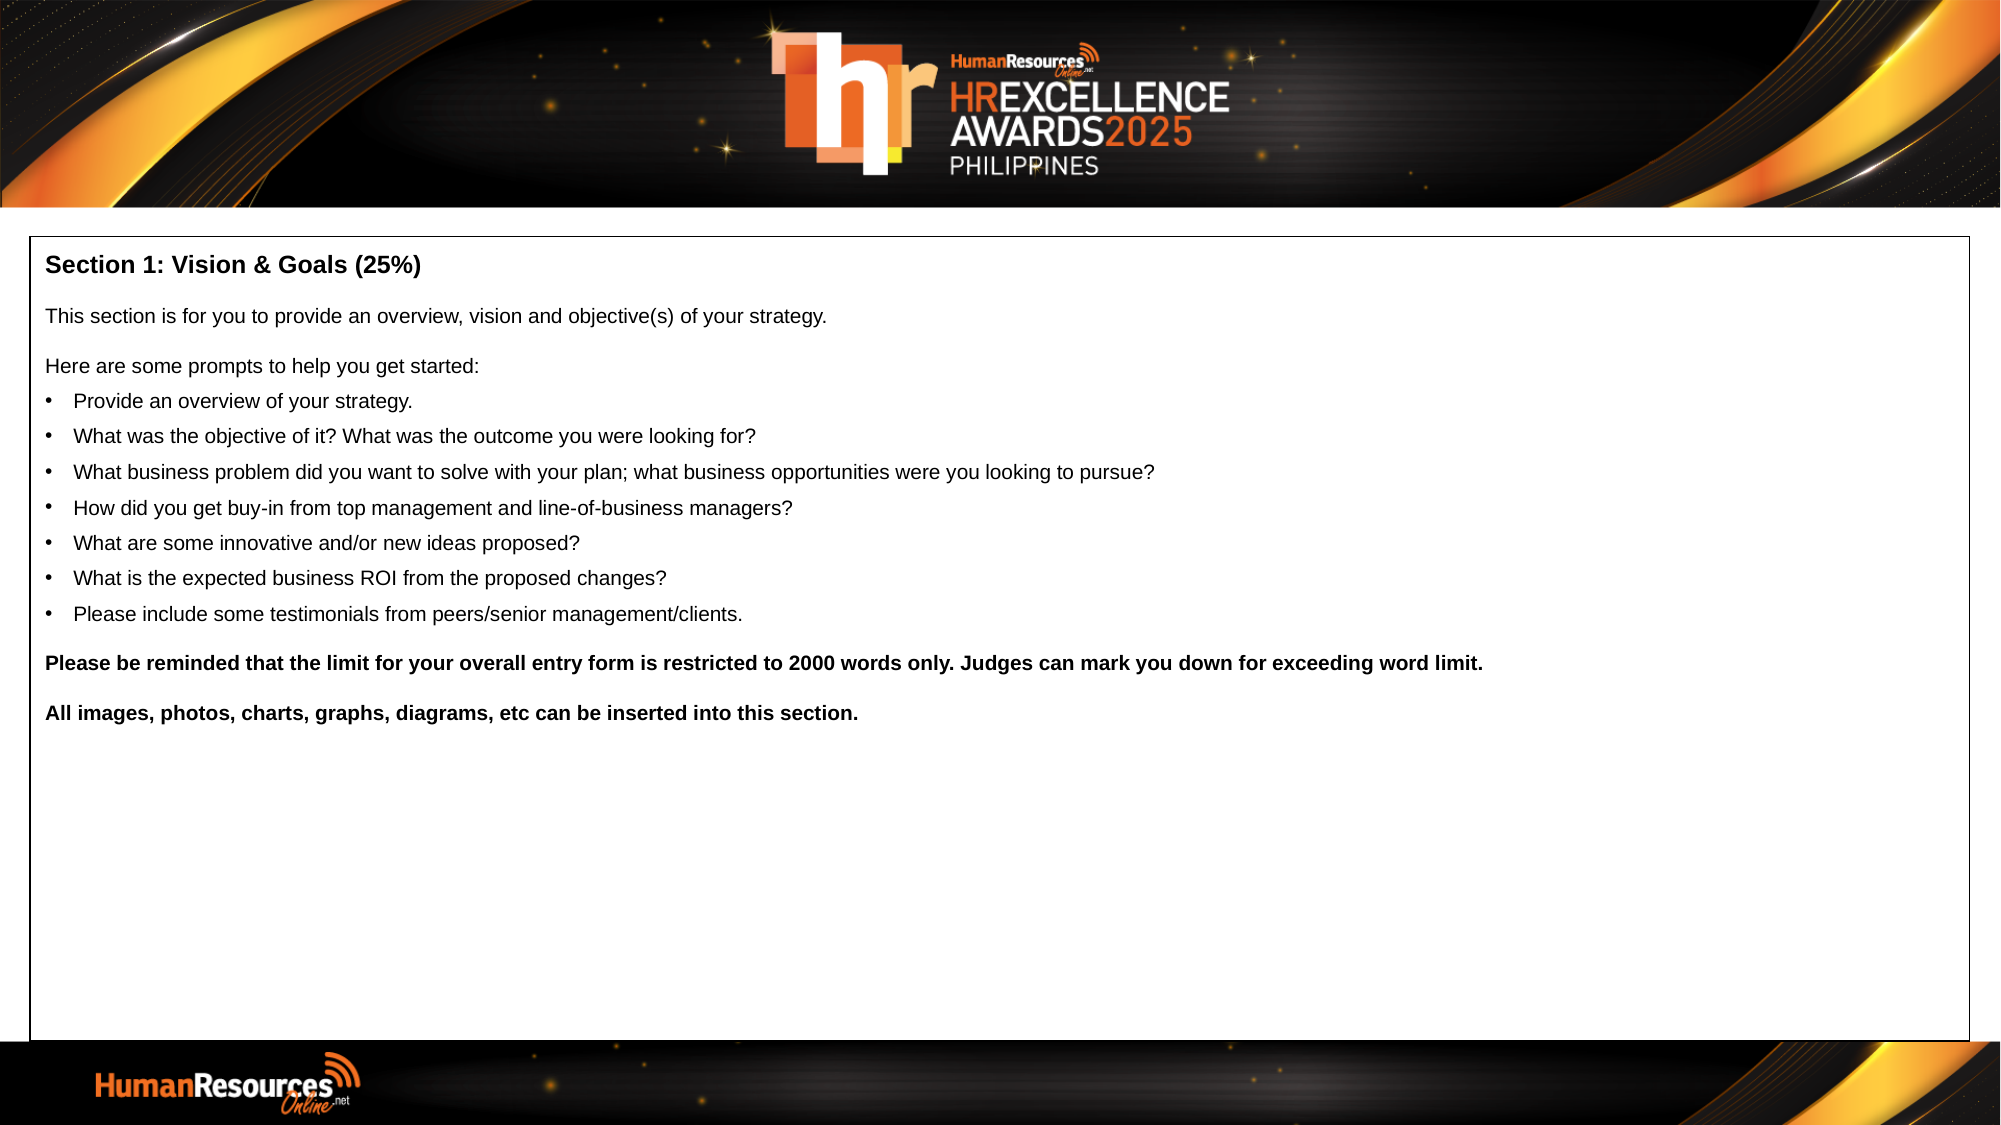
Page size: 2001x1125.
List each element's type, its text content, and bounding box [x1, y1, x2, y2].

text_box Section 1: Vision & Goals (25%) This section is for you to provide an overview, vision and objective(s) of your strategy. Here are some prompts to help you get started: Provide an overview of your strategy. What was the objective of it? What was the outcome you were looking for? What business problem did you want to solve with your plan; what business opportunities were you looking to pursue? How did you get buy-in from top management and line-of-business managers? What are some innovative and/or new ideas proposed? What is the expected business ROI from the proposed changes? Please include some testimonials from peers/senior management/clients. Please be reminded that the limit for your overall entry form is restricted to 2000 words only. Judges can mark you down for exceeding word limit. All images, photos, charts, graphs, diagrams, etc can be inserted into this section. [30, 236, 1970, 1042]
picture [0, 0, 2001, 1125]
